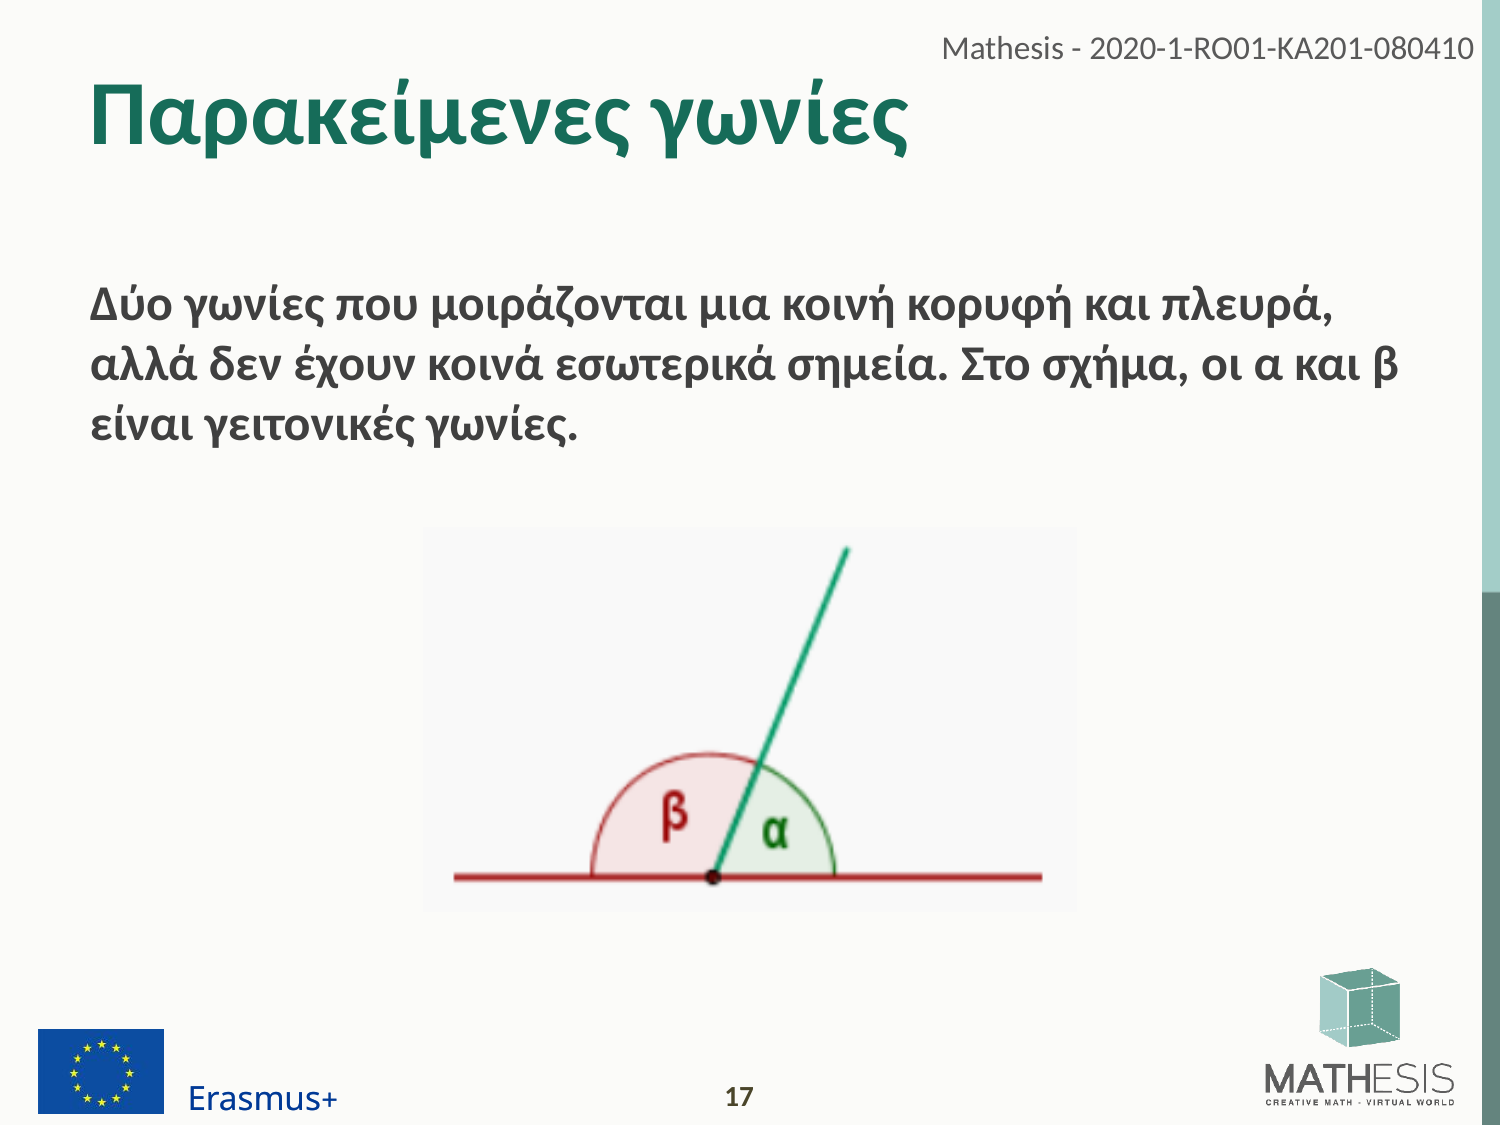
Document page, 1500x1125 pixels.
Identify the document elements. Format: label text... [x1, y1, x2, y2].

picture [422, 526, 1078, 912]
title Παρακείμενες γωνίες [75, 45, 1425, 233]
list Δύο γωνίες που μοιράζονται μια κοινή κορυφή και πλευρά, αλλά δεν έχουν κοινά εσωτερικά σημεία. Στο σχήμα, οι α και β είναι γειτονικές γωνίες. [75, 262, 1425, 1005]
picture [38, 1029, 164, 1114]
